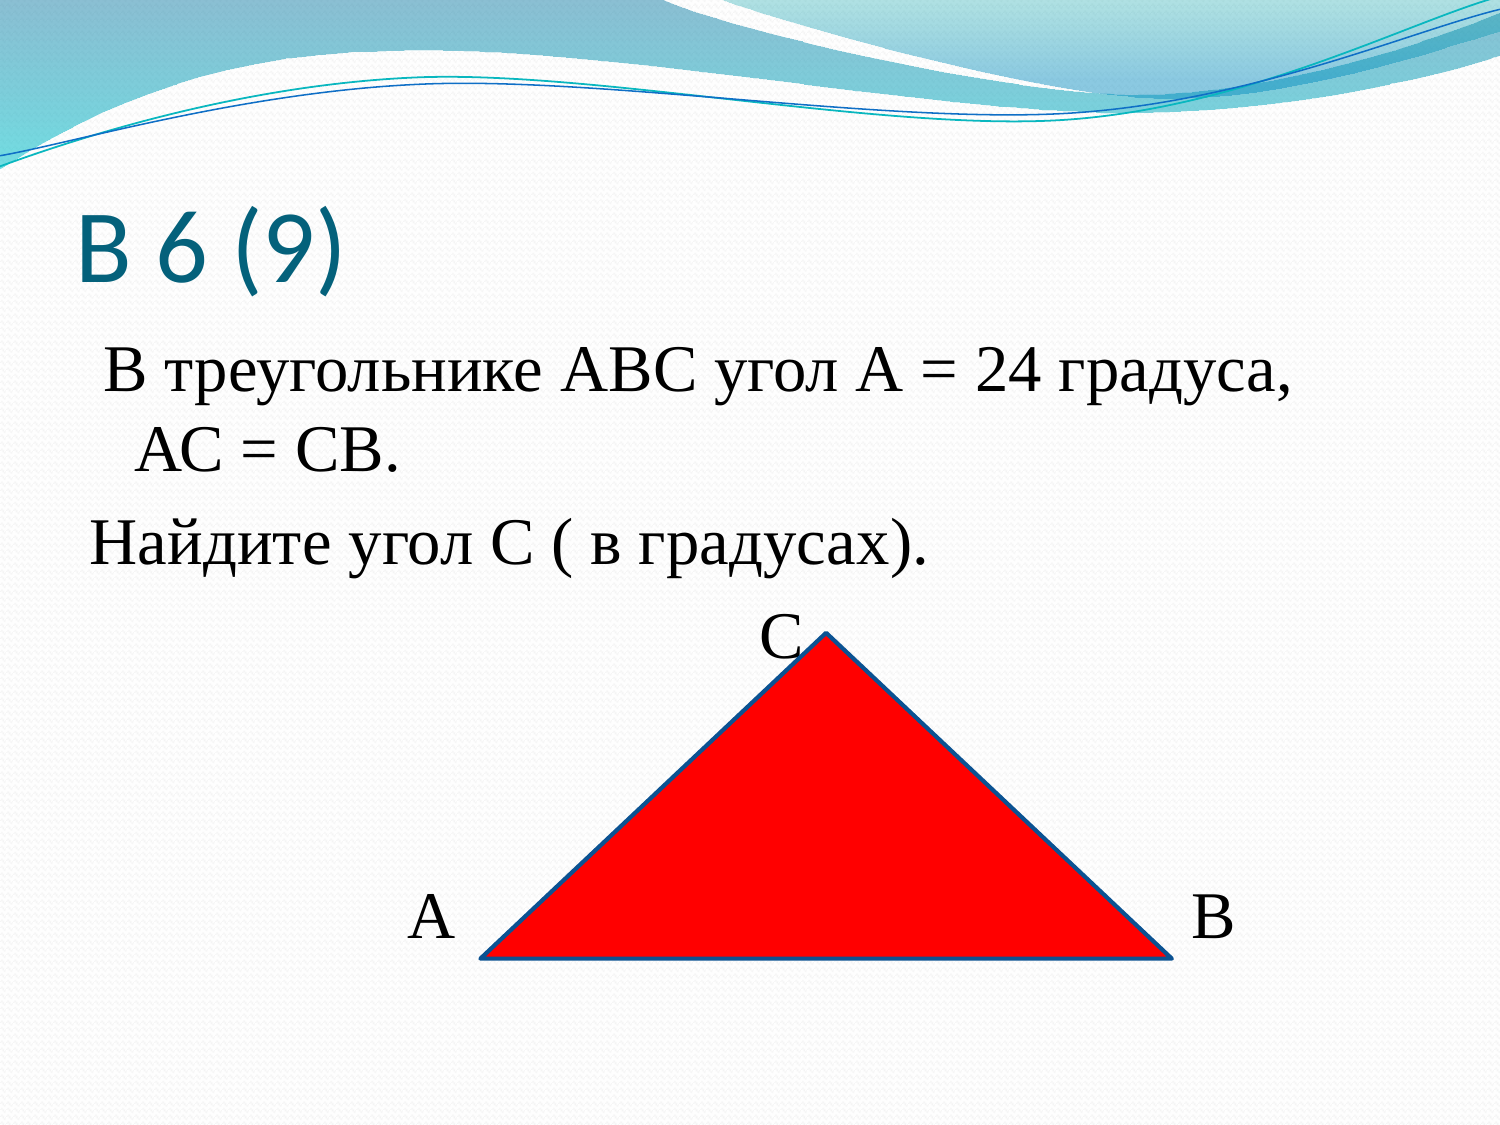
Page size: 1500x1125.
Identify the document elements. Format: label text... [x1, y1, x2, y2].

title В 6 (9) [75, 115, 1425, 303]
text_box [478, 631, 1174, 961]
list В треугольнике АВС угол А = 24 градуса, АС = СВ. Найдите угол С ( в градусах). С А В [75, 317, 1425, 1038]
